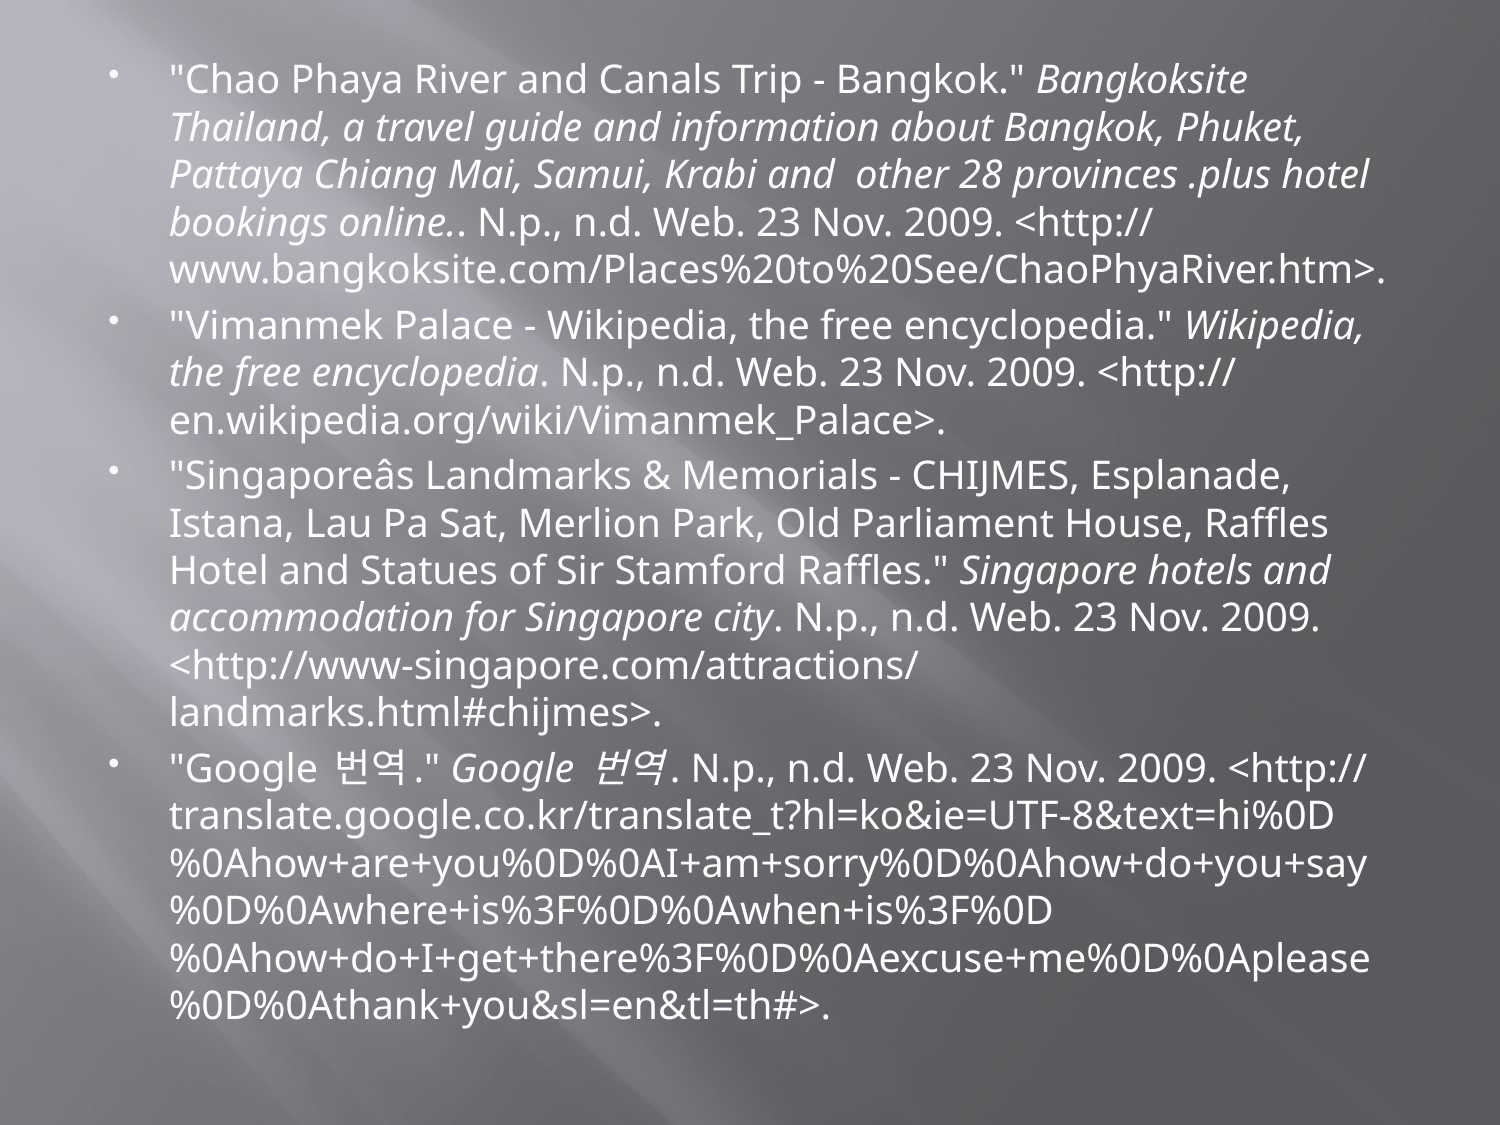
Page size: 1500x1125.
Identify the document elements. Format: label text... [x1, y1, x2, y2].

list "Chao Phaya River and Canals Trip - Bangkok." Bangkoksite Thailand, a travel guide and information about Bangkok, Phuket, Pattaya Chiang Mai, Samui, Krabi and other 28 provinces .plus hotel bookings online.. N.p., n.d. Web. 23 Nov. 2009. <http://www.bangkoksite.com/Places%20to%20See/ChaoPhyaRiver.htm>. "Vimanmek Palace - Wikipedia, the free encyclopedia." Wikipedia, the free encyclopedia. N.p., n.d. Web. 23 Nov. 2009. <http://en.wikipedia.org/wiki/Vimanmek_Palace>. "Singaporeâs Landmarks & Memorials - CHIJMES, Esplanade, Istana, Lau Pa Sat, Merlion Park, Old Parliament House, Raffles Hotel and Statues of Sir Stamford Raffles." Singapore hotels and accommodation for Singapore city. N.p., n.d. Web. 23 Nov. 2009. <http://www-singapore.com/attractions/landmarks.html#chijmes>. "Google 번역." Google 번역. N.p., n.d. Web. 23 Nov. 2009. <http://translate.google.co.kr/translate_t?hl=ko&ie=UTF-8&text=hi%0D%0Ahow+are+you%0D%0AI+am+sorry%0D%0Ahow+do+you+say%0D%0Awhere+is%3F%0D%0Awhen+is%3F%0D%0Ahow+do+I+get+there%3F%0D%0Aexcuse+me%0D%0Aplease%0D%0Athank+you&sl=en&tl=th#>. [75, 46, 1425, 1035]
